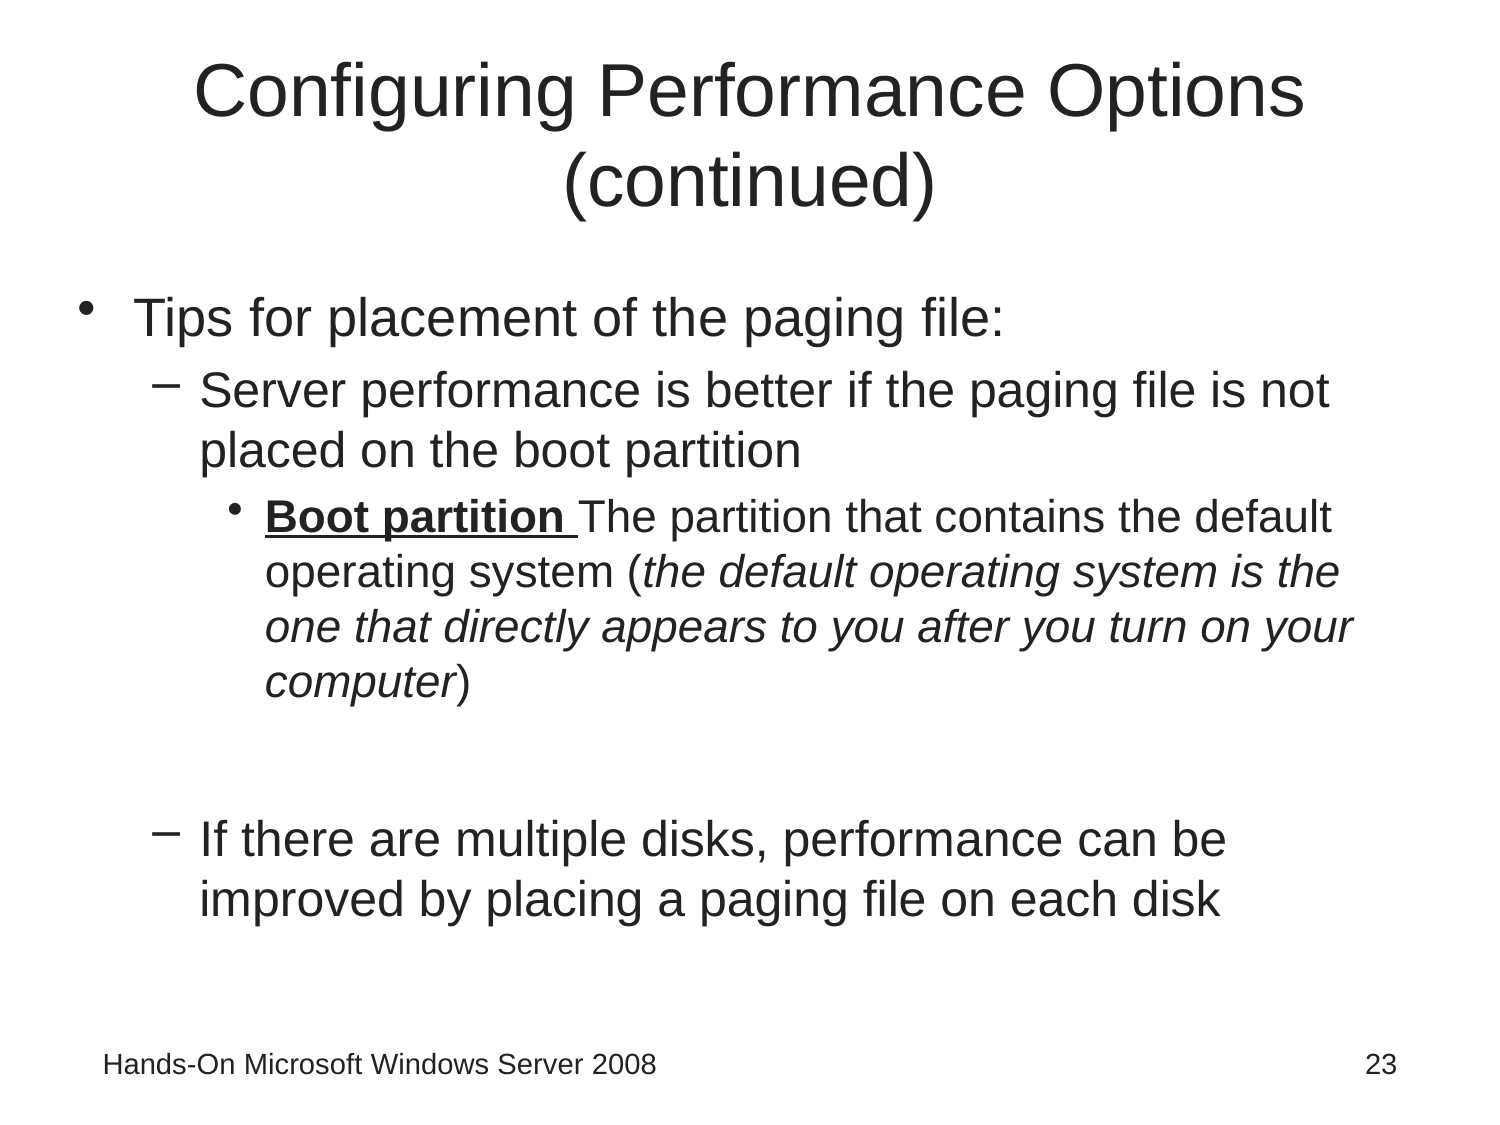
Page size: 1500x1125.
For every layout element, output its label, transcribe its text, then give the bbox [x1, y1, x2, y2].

footer Hands-On Microsoft Windows Server 2008 [87, 1037, 1051, 1101]
slide_number 23 [1074, 1037, 1413, 1101]
title Configuring Performance Options (continued) [87, 37, 1413, 226]
list Tips for placement of the paging file: Server performance is better if the paging file is not placed on the boot partition Boot partition The partition that contains the default operating system (the default operating system is the one that directly appears to you after you turn on your computer) If there are multiple disks, performance can be improved by placing a paging file on each disk [62, 274, 1426, 1026]
